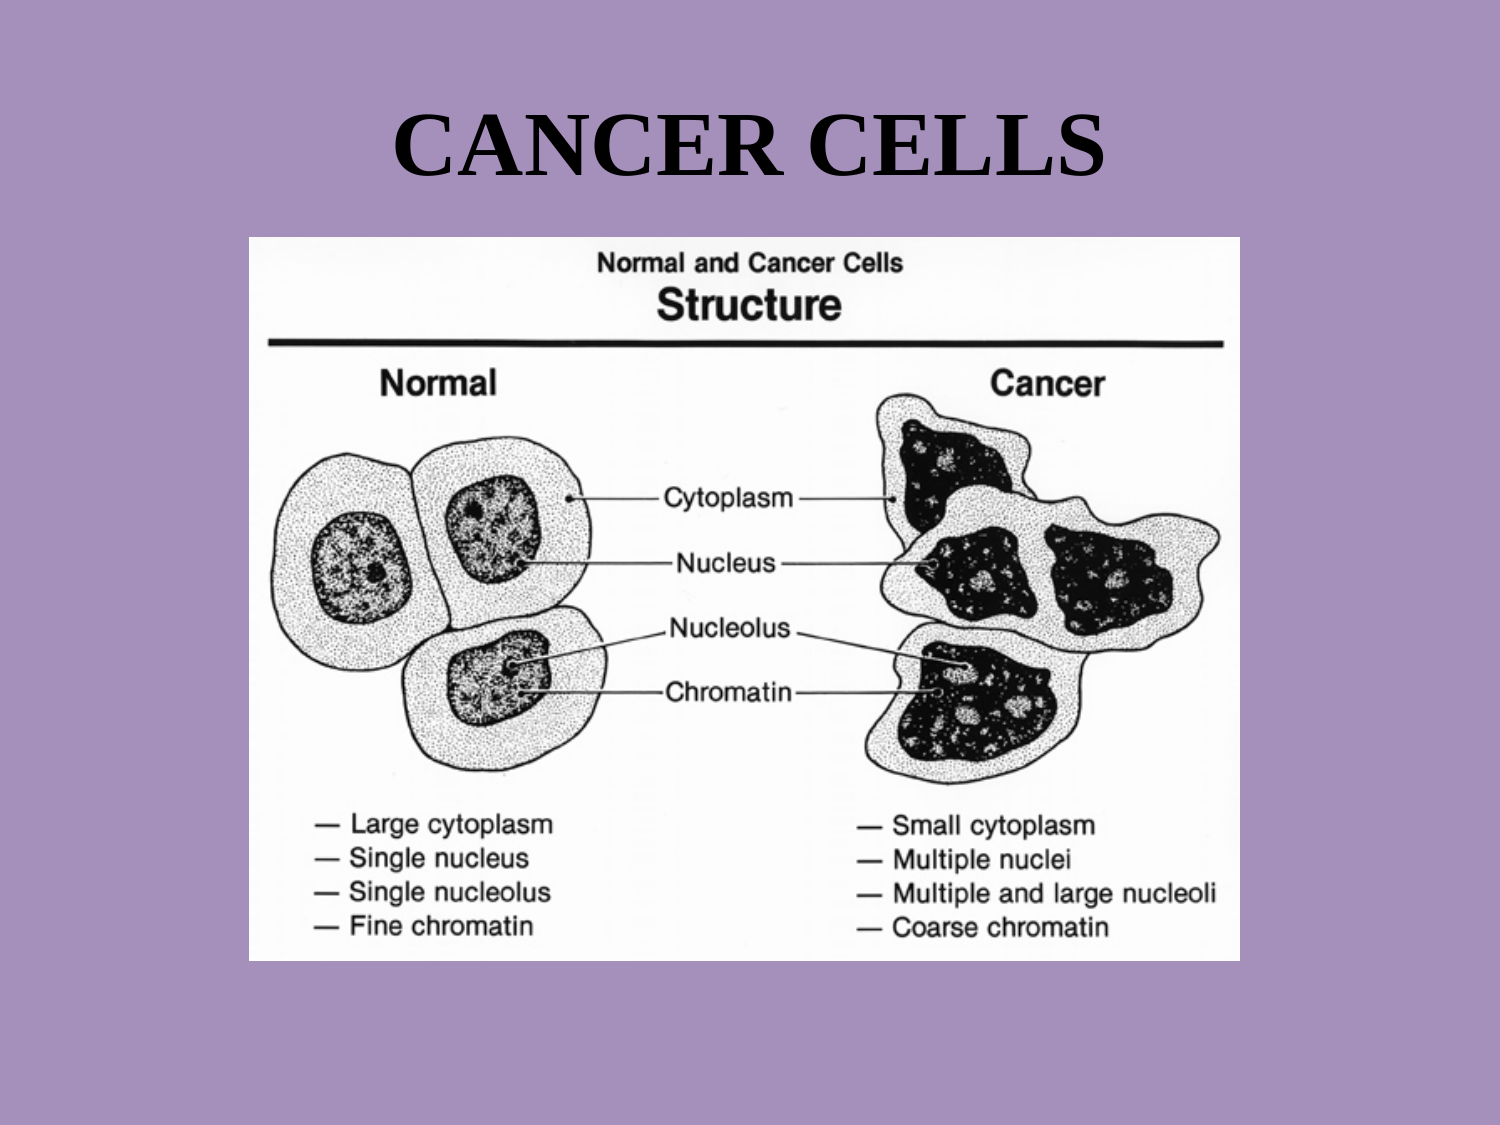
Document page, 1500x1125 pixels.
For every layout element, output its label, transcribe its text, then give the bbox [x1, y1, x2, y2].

picture [249, 237, 1240, 961]
title CANCER CELLS [75, 45, 1425, 233]
